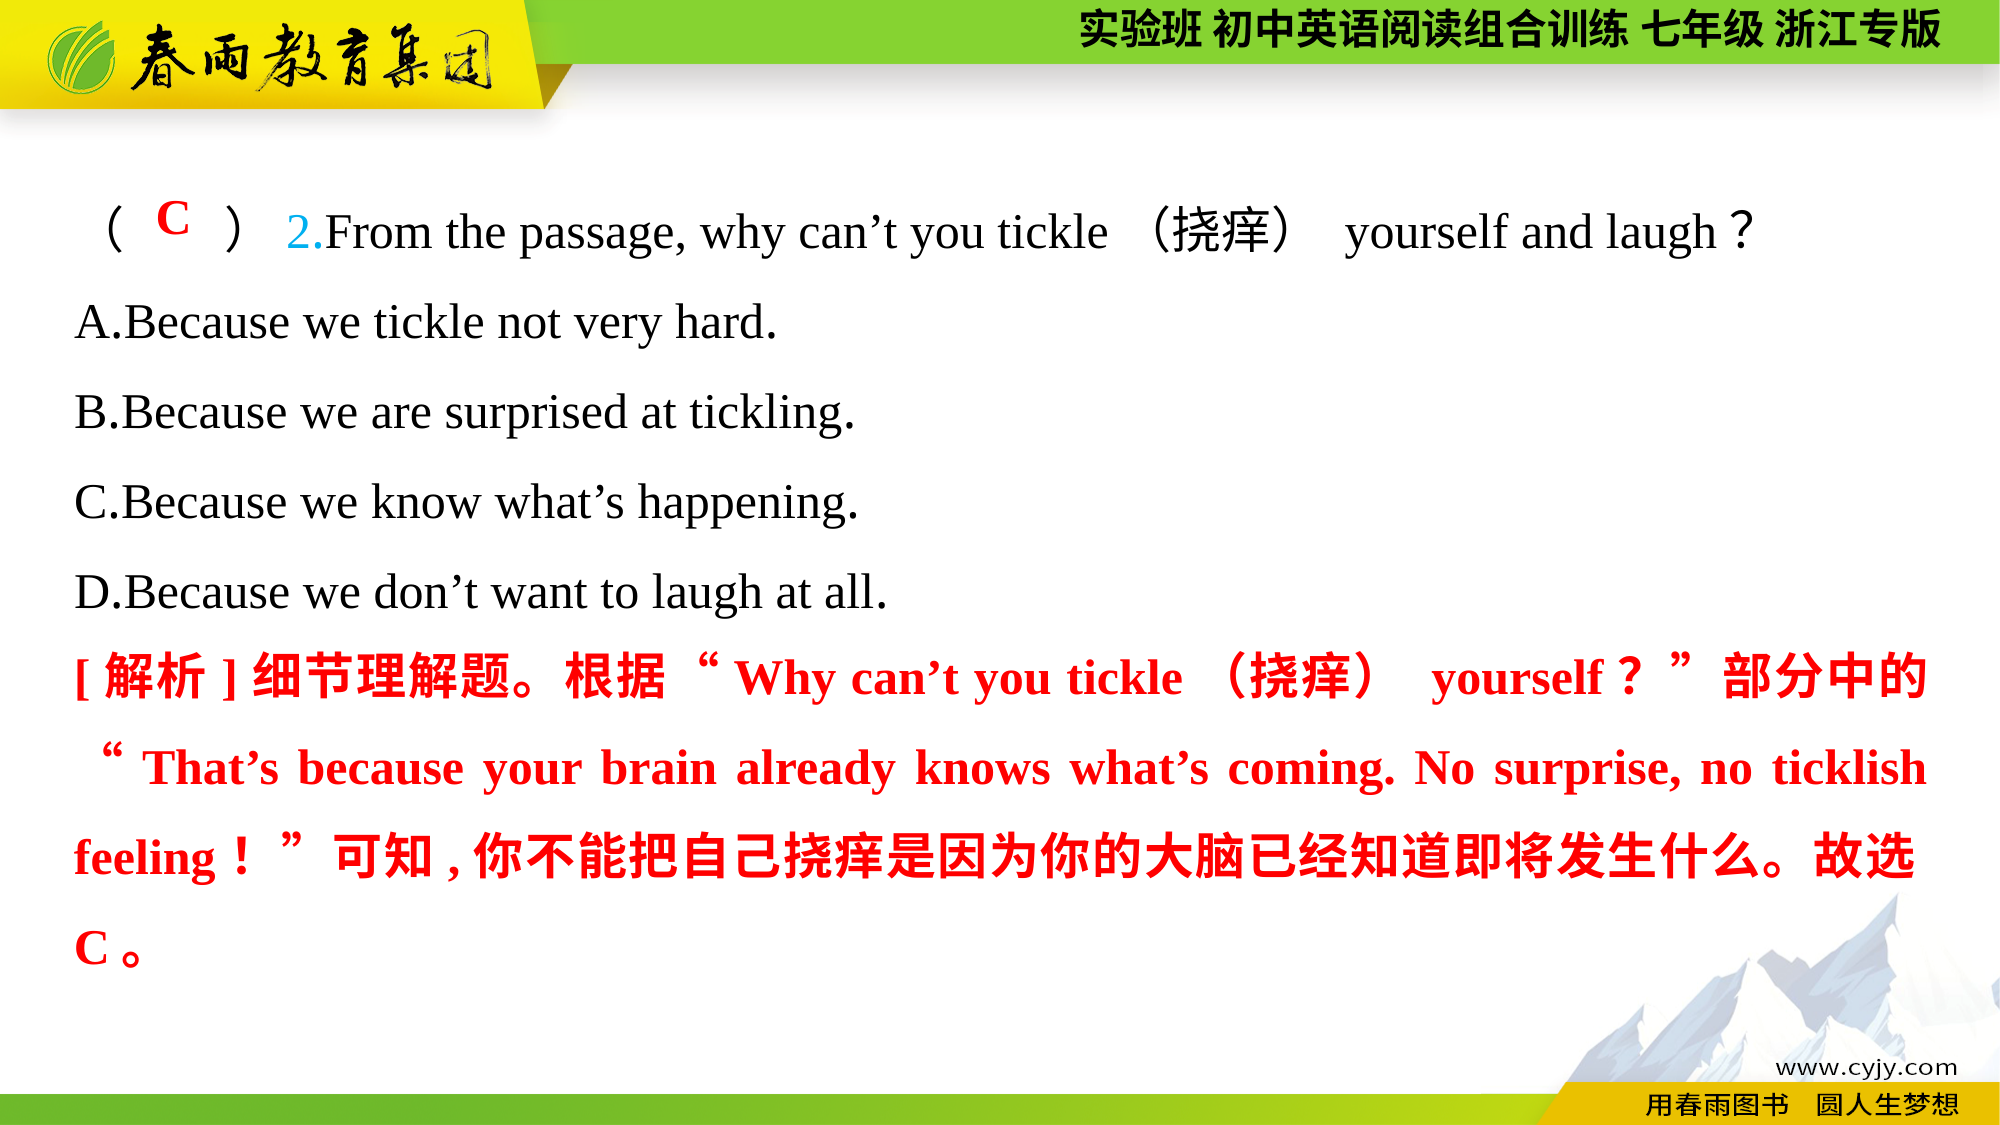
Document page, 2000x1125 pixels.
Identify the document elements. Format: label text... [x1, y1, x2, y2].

text_box C [140, 176, 207, 252]
picture [0, 0, 2000, 1125]
list （ ）2.From the passage, why can’t you tickle（挠痒） yourself and laugh？ A.Because we tickle not very hard. B.Because we are surprised at tickling. C.Because we know what’s happening. D.Because we don’t want to laugh at all. [59, 160, 1944, 606]
text_box [解析]细节理解题。根据“Why can’t you tickle（挠痒） yourself？”部分中的“That’s because your brain already knows what’s coming. No surprise, no ticklish feeling！”可知,你不能把自己挠痒是因为你的大脑已经知道即将发生什么。故选C。 [59, 606, 1944, 1016]
